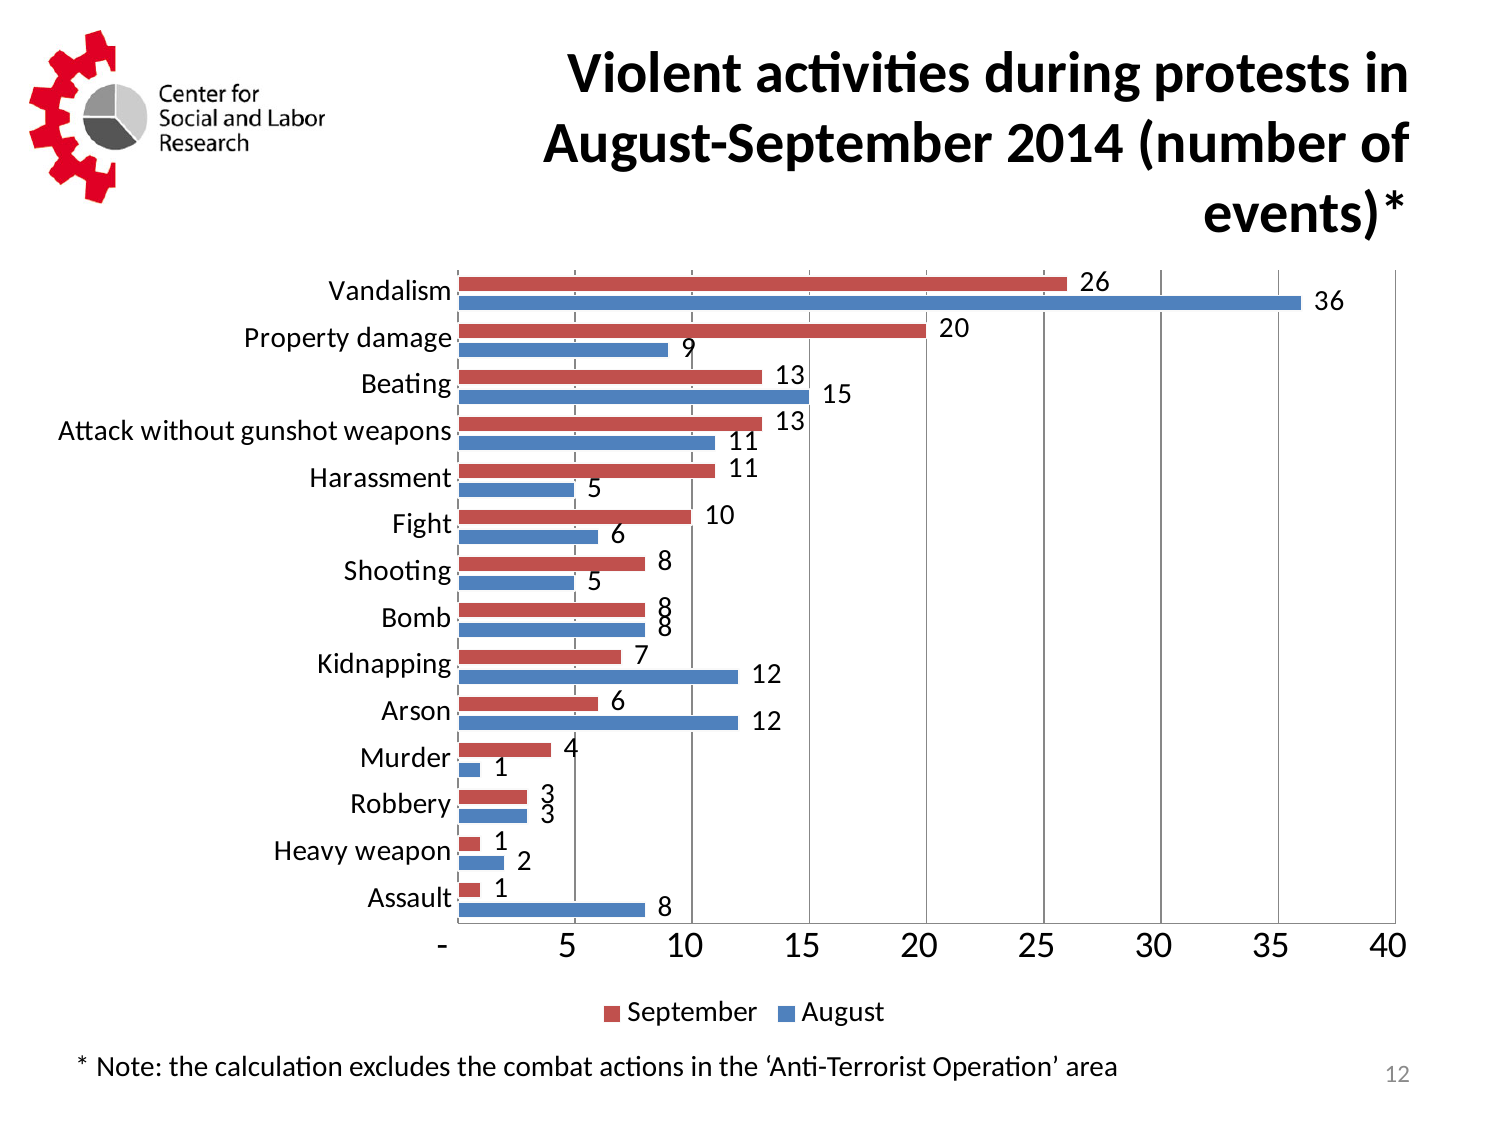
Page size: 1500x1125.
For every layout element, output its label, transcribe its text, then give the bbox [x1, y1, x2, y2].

chart [29, 254, 1459, 1036]
text_box * Note: the calculation excludes the combat actions in the ‘Anti-Terrorist Operation’ area [60, 1044, 1254, 1090]
picture [29, 30, 326, 204]
title Violent activities during protests in August-September 2014 (number of events)* [395, 45, 1425, 233]
slide_number 12 [1074, 1044, 1425, 1103]
